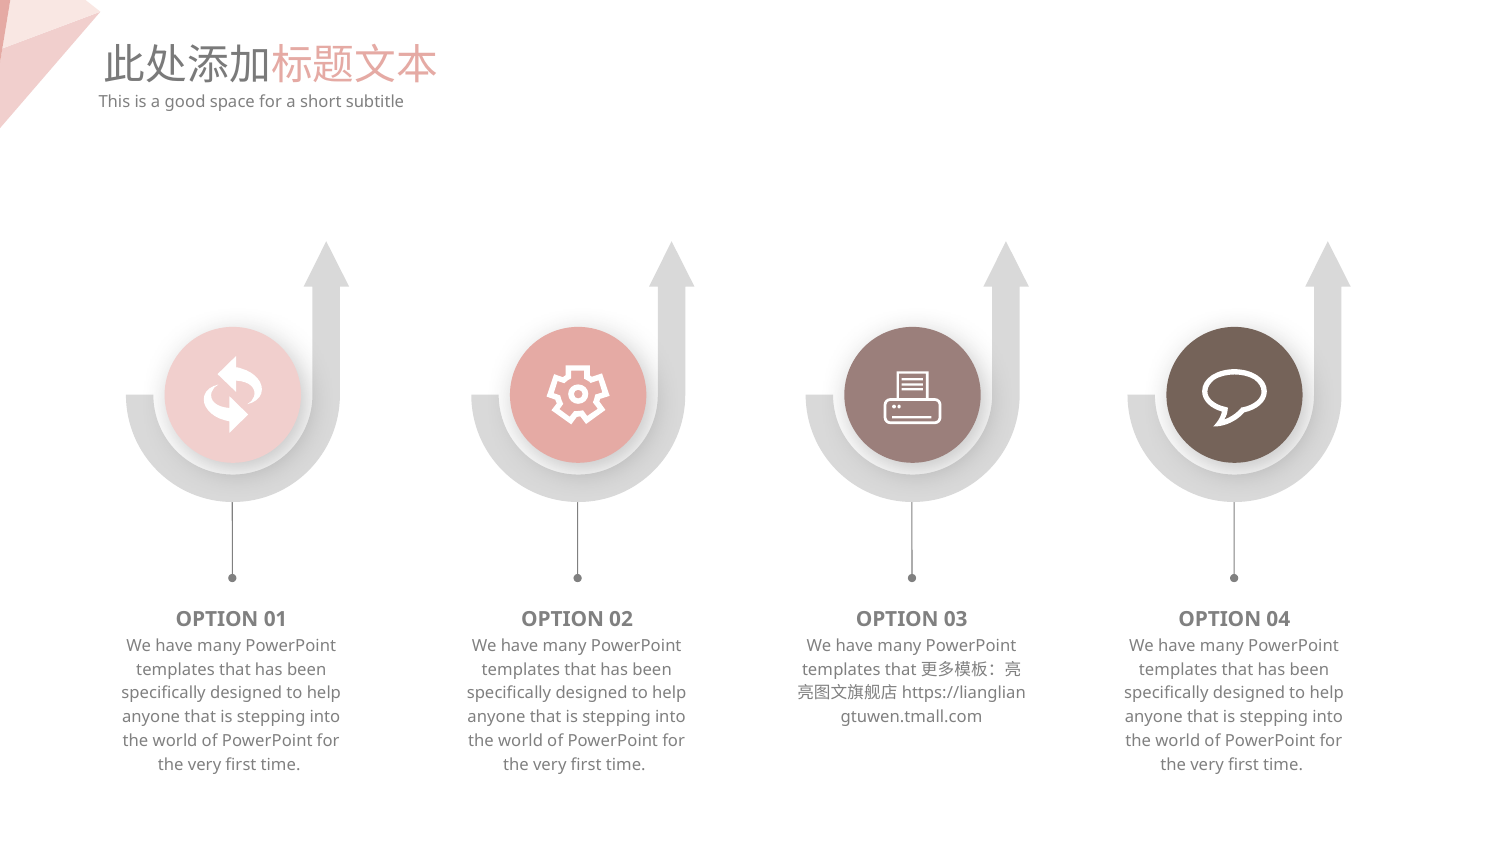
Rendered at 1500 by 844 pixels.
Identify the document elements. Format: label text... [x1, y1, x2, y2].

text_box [883, 371, 942, 425]
text_box [125, 241, 350, 503]
text_box [573, 503, 582, 583]
text_box [1230, 503, 1239, 583]
text_box [162, 324, 304, 465]
text_box [842, 324, 983, 465]
text_box [1164, 324, 1305, 465]
text_box 此处添加标题文本 [104, 30, 454, 95]
text_box OPTION 01 We have many PowerPoint templates that has been specifically designed to help anyone that is stepping into the world of PowerPoint for the very first time. [114, 600, 349, 774]
text_box OPTION 02 We have many PowerPoint templates that has been specifically designed to help anyone that is stepping into the world of PowerPoint for the very first time. [459, 600, 694, 774]
text_box [471, 241, 695, 503]
text_box [1202, 369, 1267, 427]
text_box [200, 355, 265, 433]
text_box [228, 503, 237, 583]
text_box [805, 241, 1029, 503]
text_box [546, 365, 610, 425]
text_box [1127, 241, 1351, 503]
text_box OPTION 03 We have many PowerPoint templates that更多模板：亮亮图文旗舰店https://liangliangtuwen.tmall.com [794, 600, 1029, 727]
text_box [0, 0, 101, 131]
text_box OPTION 04 We have many PowerPoint templates that has been specifically designed to help anyone that is stepping into the world of PowerPoint for the very first time. [1116, 600, 1352, 774]
text_box [907, 503, 917, 583]
text_box This is a good space for a short subtitle [104, 83, 420, 119]
text_box [507, 324, 649, 465]
